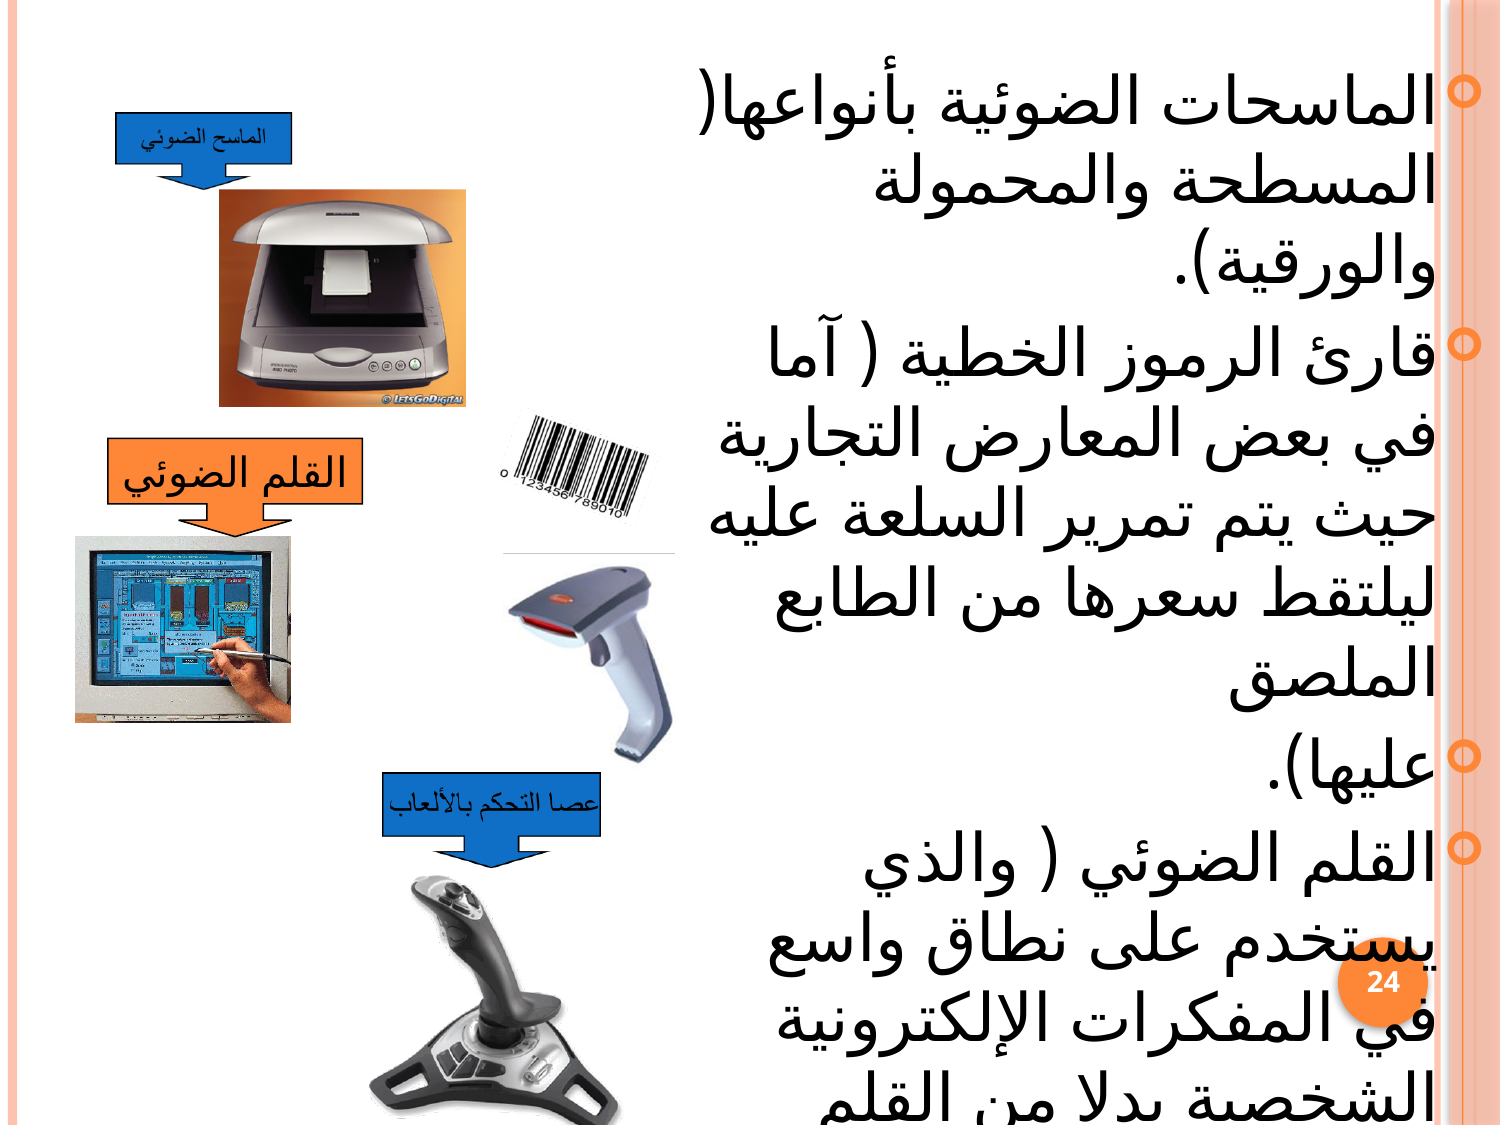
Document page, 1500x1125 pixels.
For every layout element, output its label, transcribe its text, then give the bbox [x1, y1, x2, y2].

picture [114, 111, 467, 407]
text_box القلم الضوئي [107, 438, 363, 533]
list الماسحات الضوئية بأنواعها( المسطحة والمحمولة والورقية). قارئ الرموز الخطية ( آما في بعض المعارض التجارية حيث يتم تمرير السلعة عليه ليلتقط سعرها من الطابع الملصق عليها). القلم الضوئي ( والذي يستخدم على نطاق واسع في المفكرات الإلكترونية الشخصية بدلا من القلم العادي). عصا التحكم بالألعاب . [675, 50, 1500, 1125]
picture [74, 536, 291, 724]
picture [361, 405, 675, 1125]
